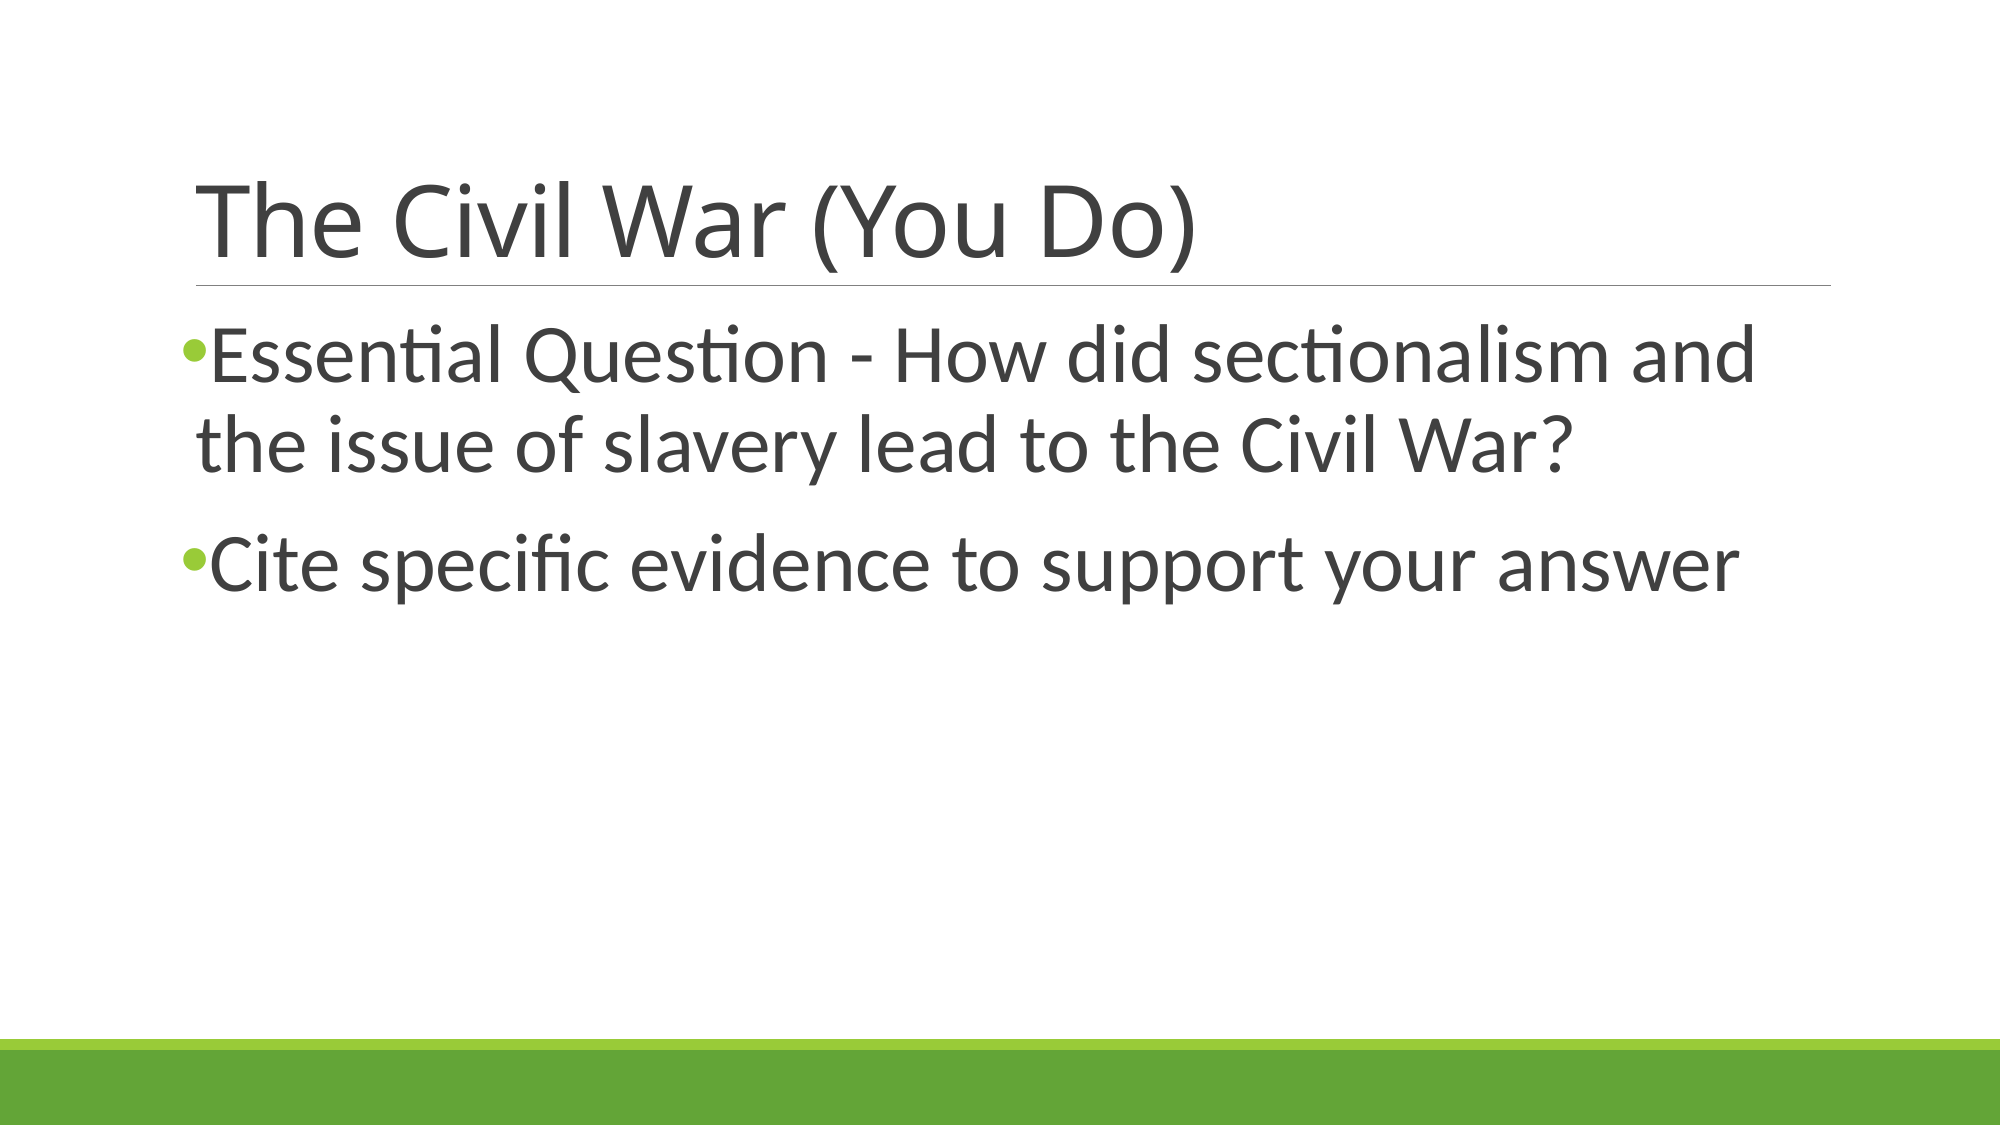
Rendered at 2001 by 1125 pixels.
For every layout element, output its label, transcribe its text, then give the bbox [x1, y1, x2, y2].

title The Civil War (You Do) [180, 47, 1830, 285]
list Essential Question - How did sectionalism and the issue of slavery lead to the Civil War? Cite specific evidence to support your answer [180, 302, 1830, 963]
